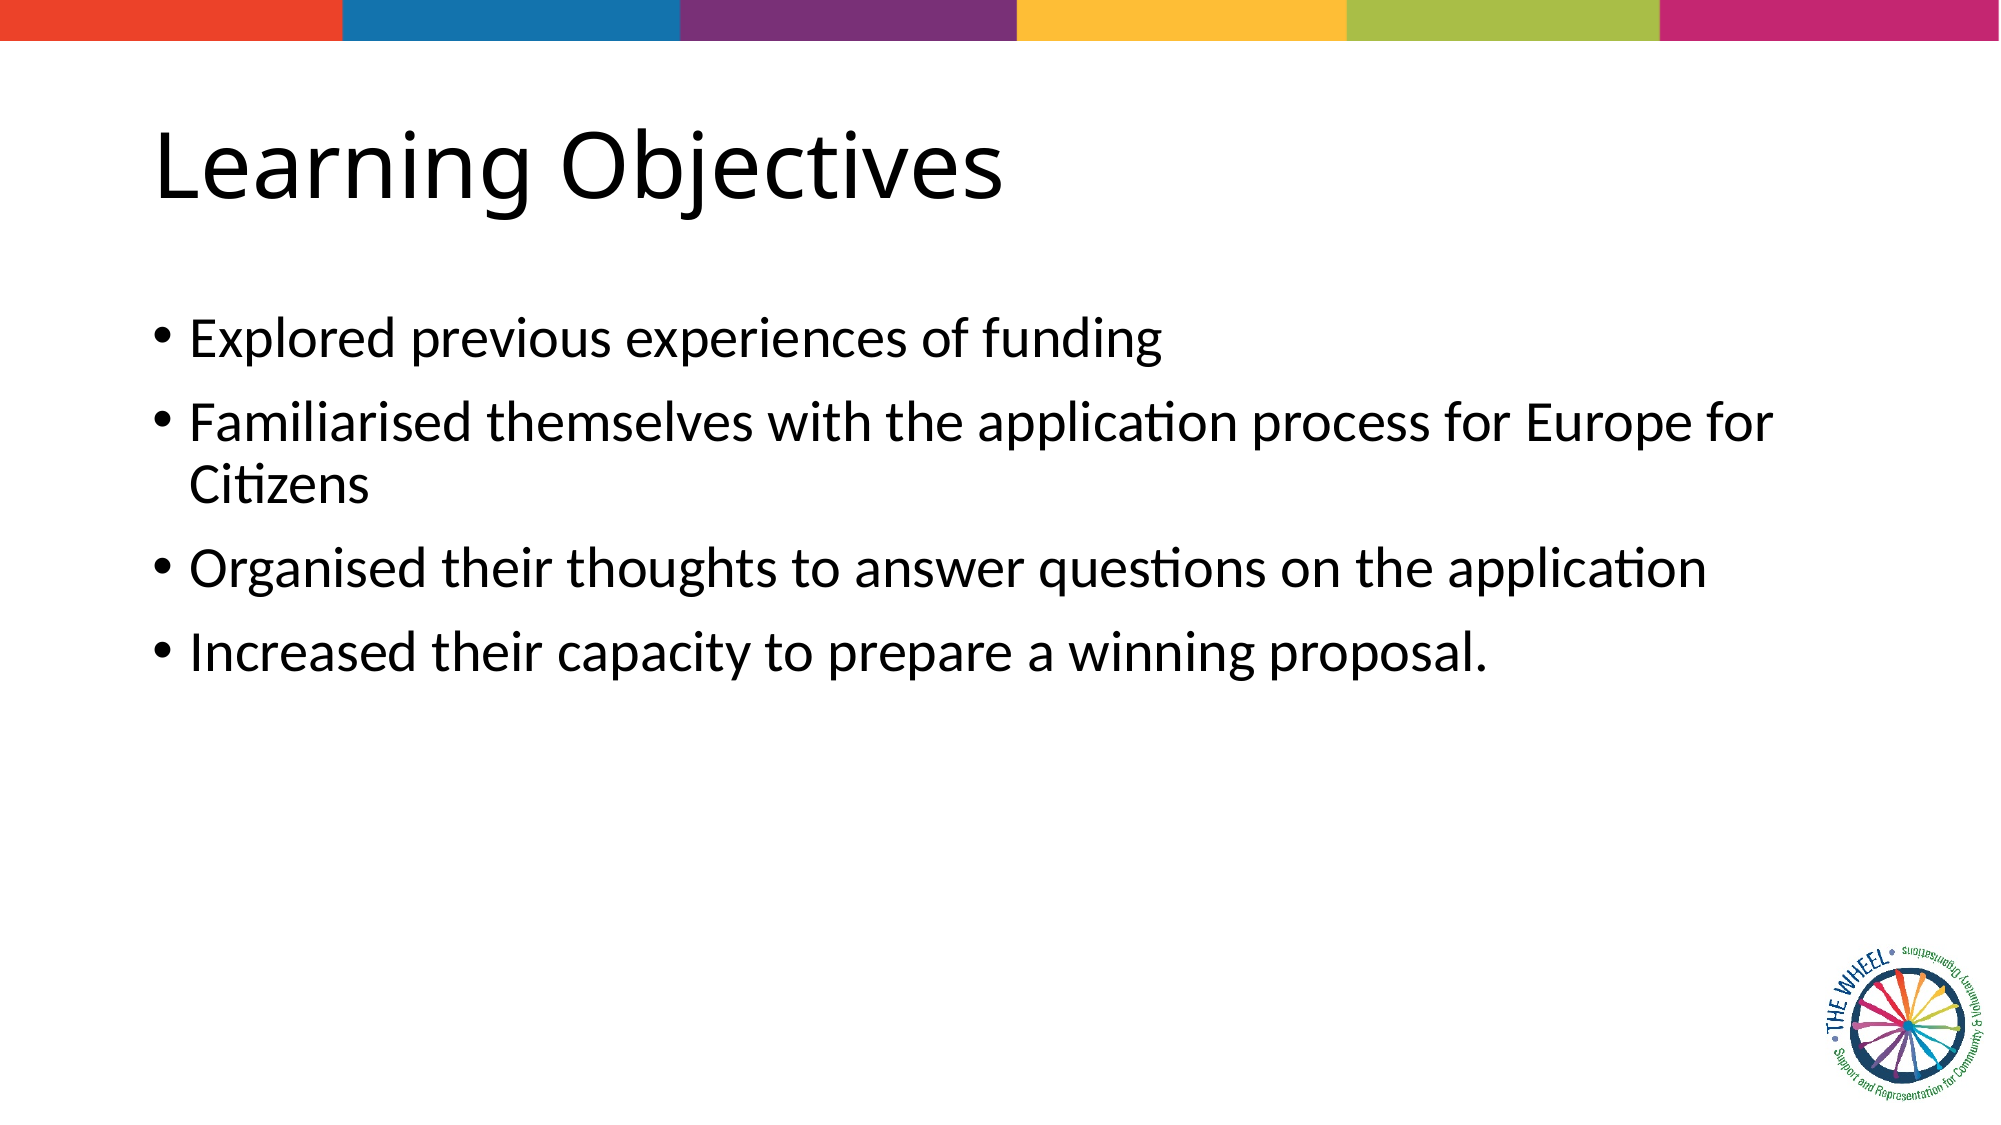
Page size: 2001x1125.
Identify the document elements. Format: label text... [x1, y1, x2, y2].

title Learning Objectives [137, 59, 1863, 278]
picture [1825, 944, 1984, 1103]
picture [0, 0, 2000, 41]
list Explored previous experiences of funding Familiarised themselves with the application process for Europe for Citizens Organised their thoughts to answer questions on the application Increased their capacity to prepare a winning proposal. [137, 299, 1863, 1014]
